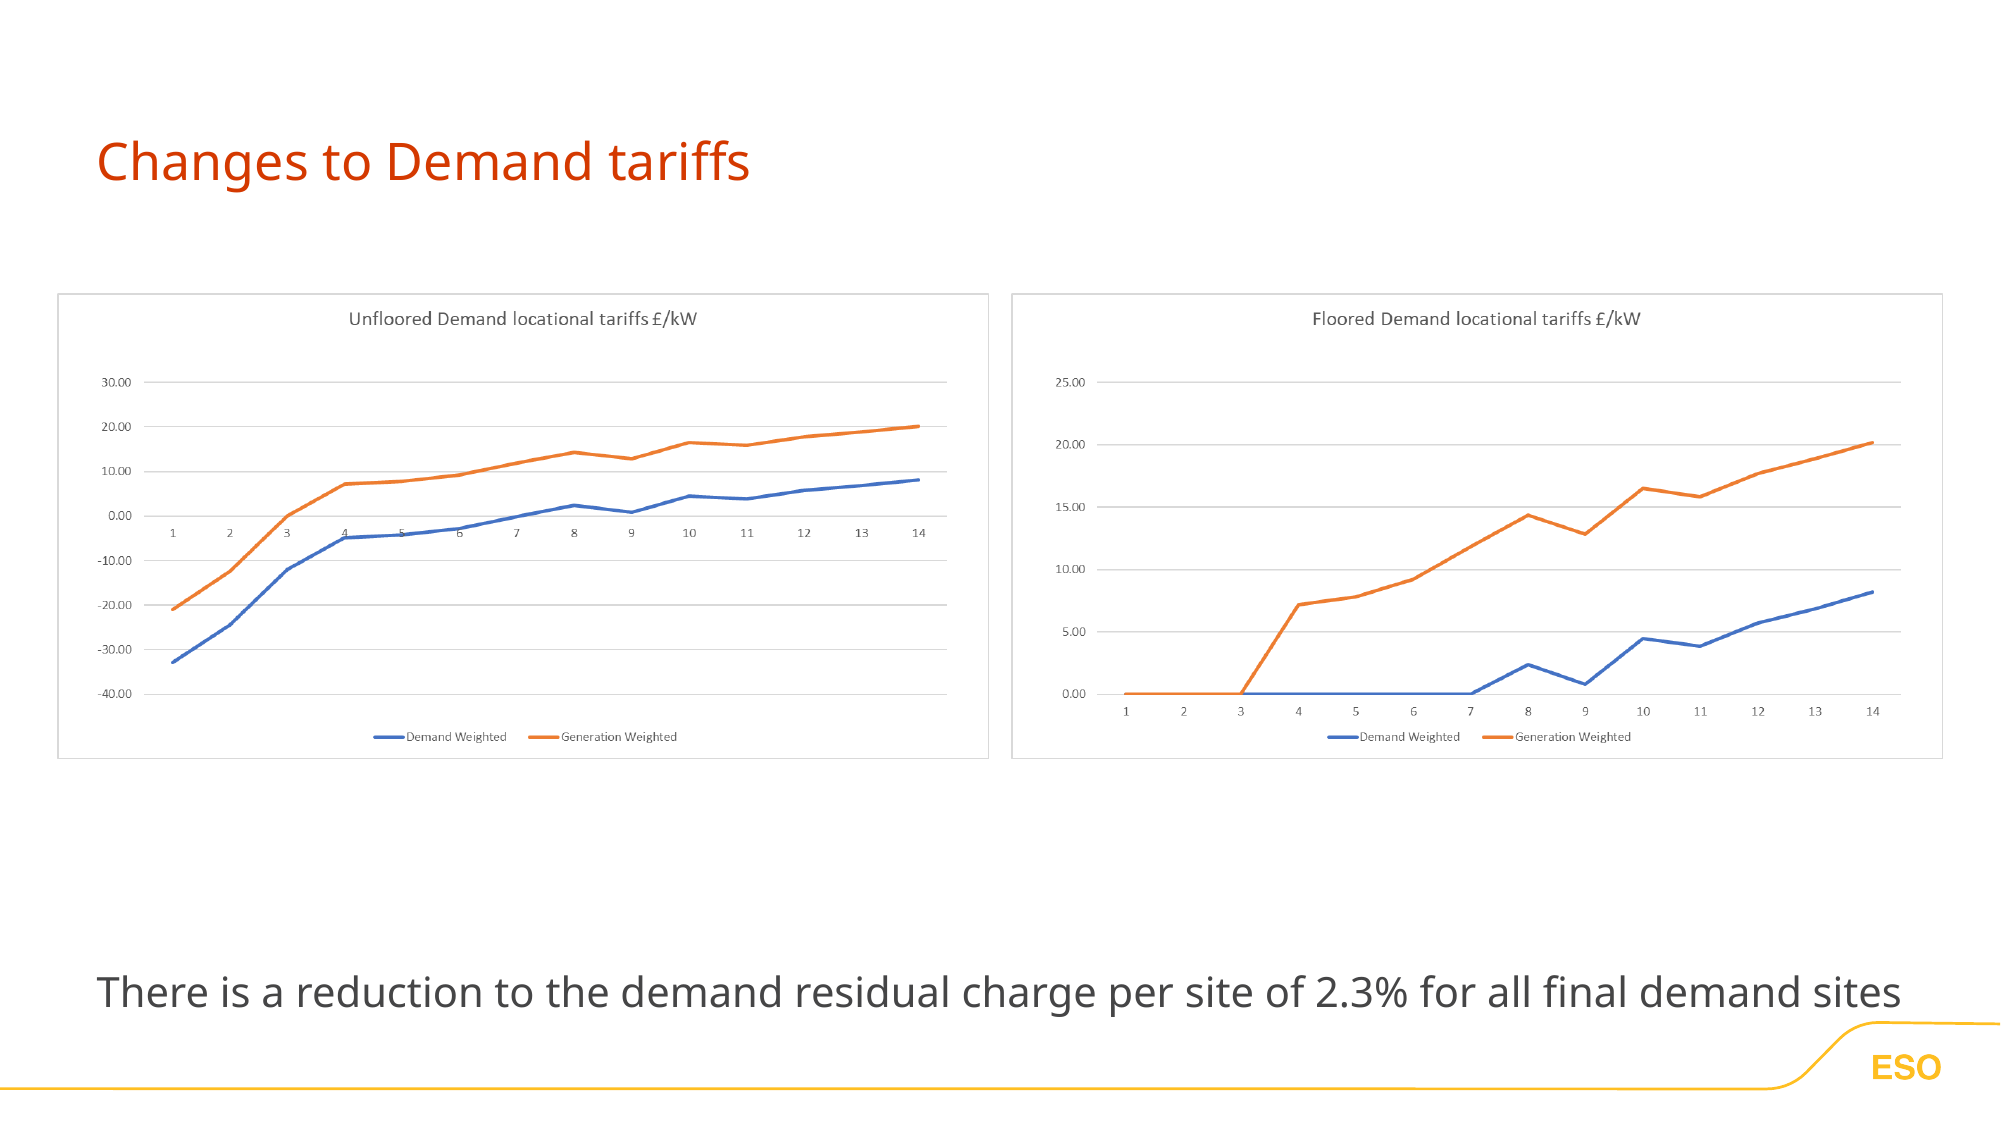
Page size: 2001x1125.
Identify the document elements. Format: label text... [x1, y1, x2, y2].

picture [1011, 293, 1943, 760]
list There is a reduction to the demand residual charge per site of 2.3% for all final demand sites [81, 963, 2000, 1125]
picture [57, 293, 989, 760]
title Changes to Demand tariffs [81, 127, 909, 233]
